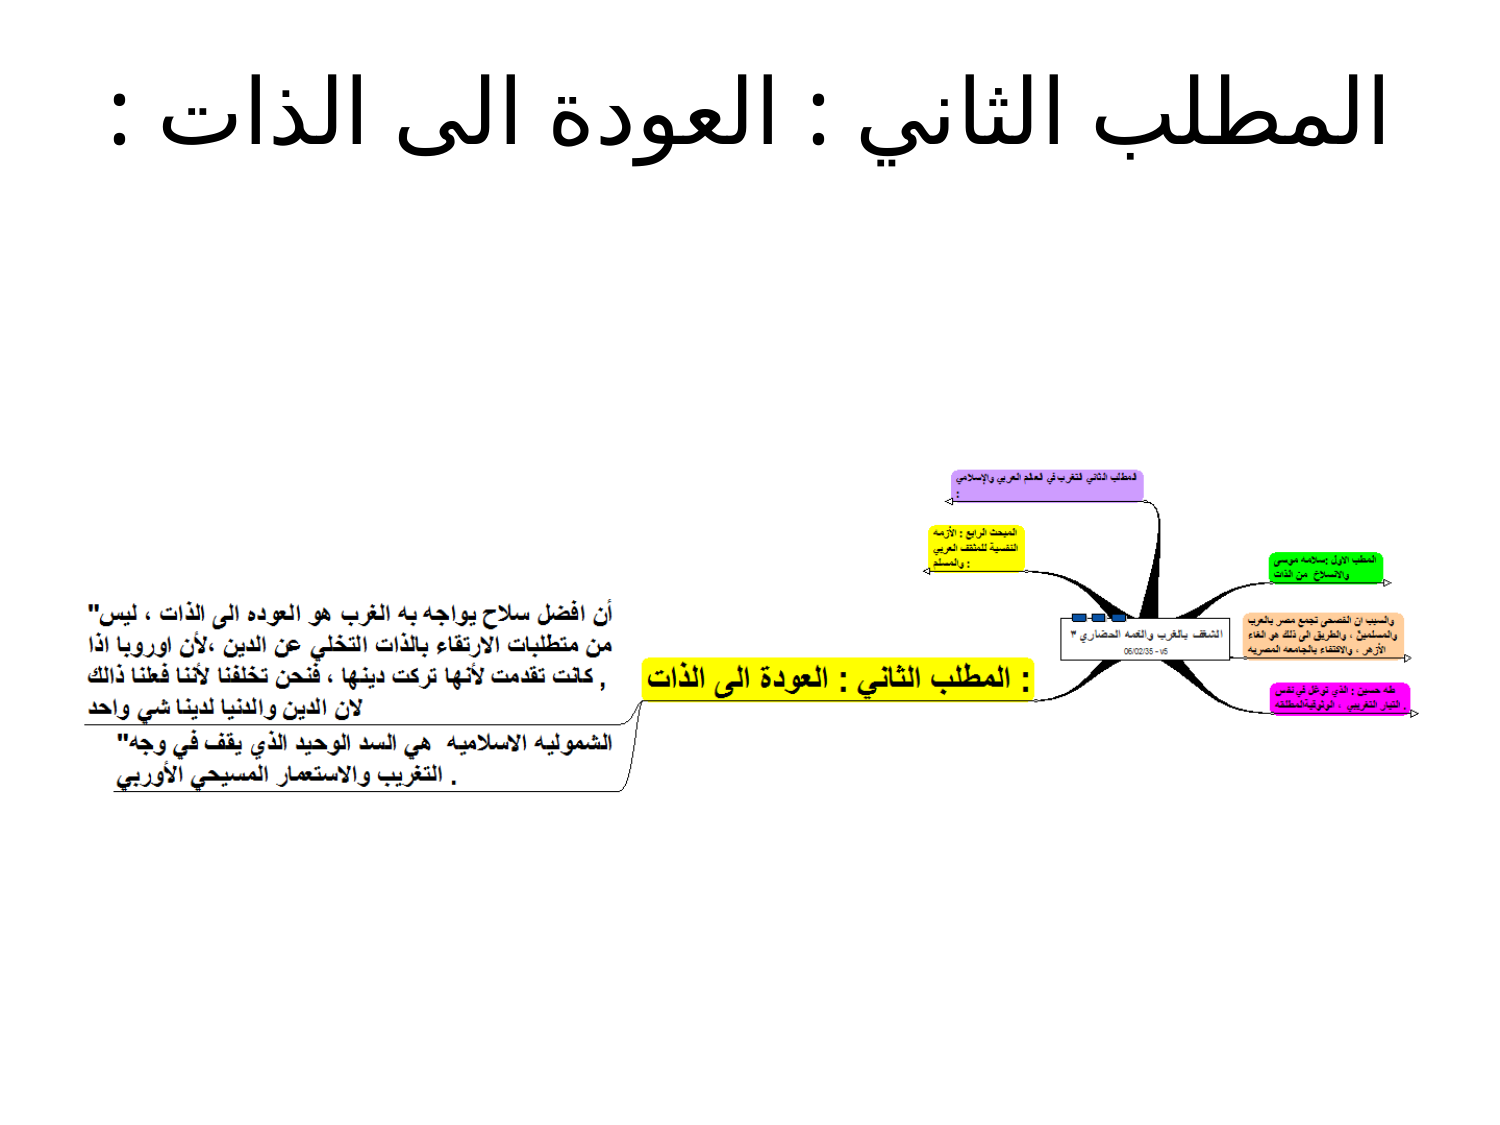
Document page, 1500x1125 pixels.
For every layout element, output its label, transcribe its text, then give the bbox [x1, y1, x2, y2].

picture [74, 262, 1426, 1005]
title المطلب الثاني : العودة الى الذات : [75, 6, 1425, 210]
